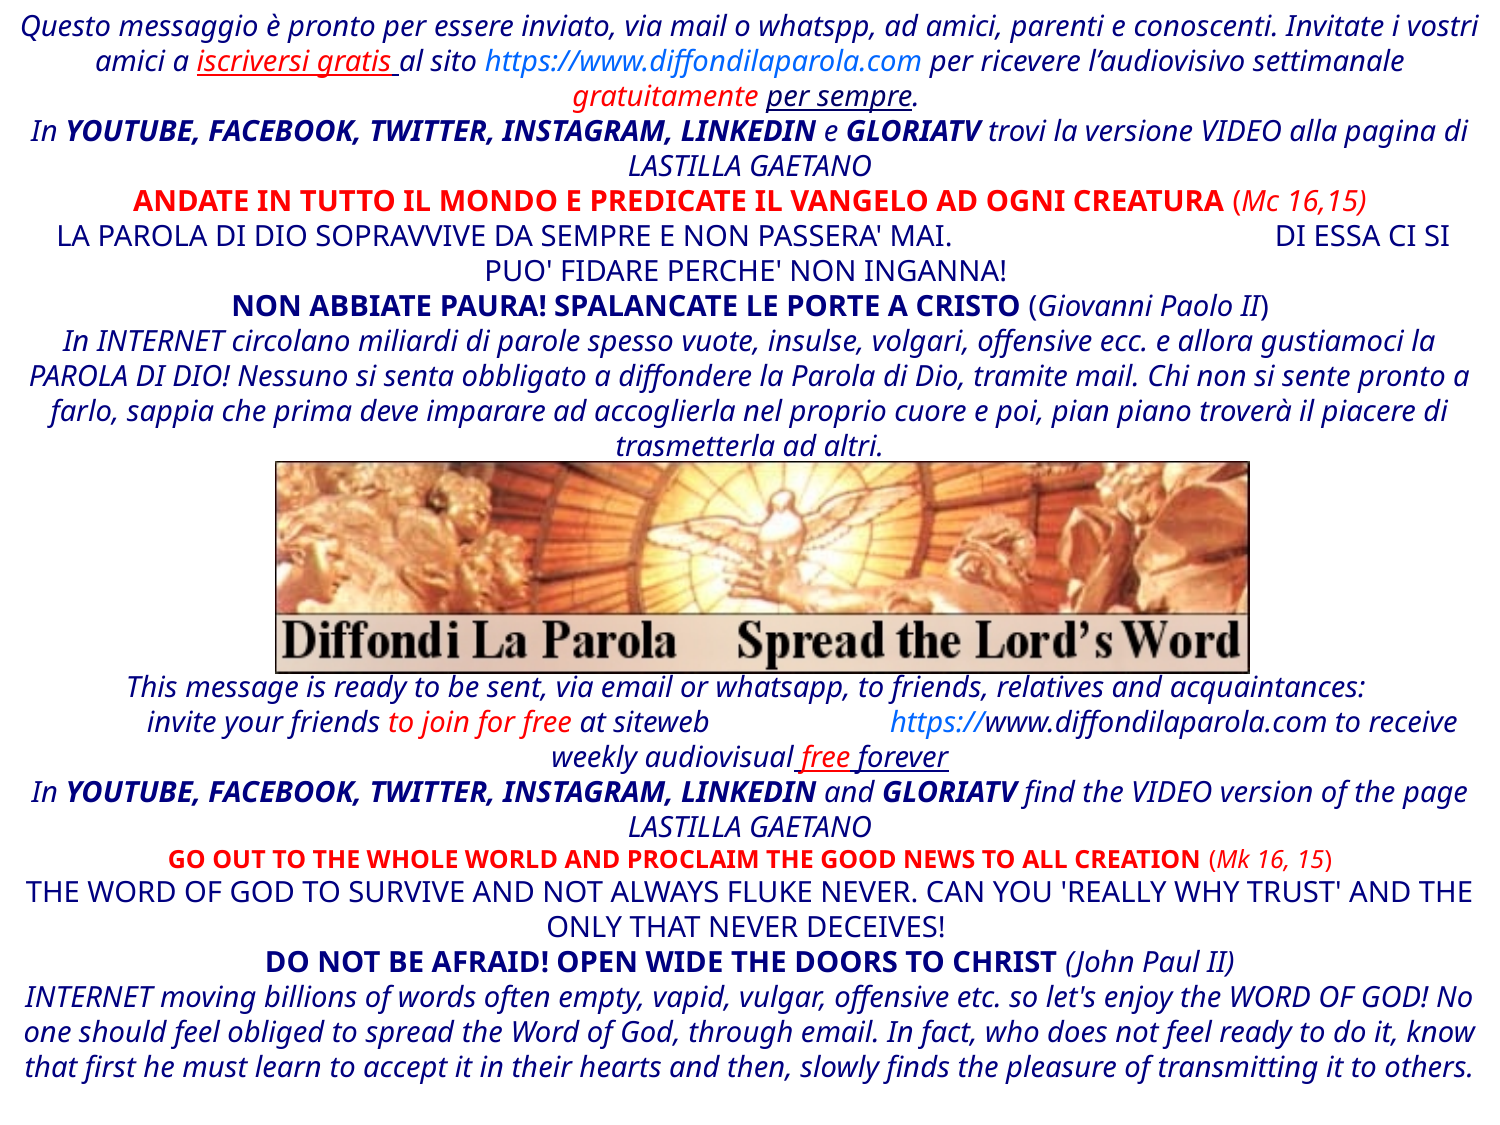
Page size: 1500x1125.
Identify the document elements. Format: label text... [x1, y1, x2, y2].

text_box Questo messaggio è pronto per essere inviato, via mail o whatspp, ad amici, parenti e conoscenti. Invitate i vostri amici a iscriversi gratis al sito https://www.diffondilaparola.com per ricevere l’audiovisivo settimanale gratuitamente per sempre. In YOUTUBE, FACEBOOK, TWITTER, INSTAGRAM, LINKEDIN e GLORIATV trovi la versione VIDEO alla pagina di LASTILLA GAETANO ANDATE IN TUTTO IL MONDO E PREDICATE IL VANGELO AD OGNI CREATURA (Mc 16,15) LA PAROLA DI DIO SOPRAVVIVE DA SEMPRE E NON PASSERA' MAI. DI ESSA CI SI PUO' FIDARE PERCHE' NON INGANNA! NON ABBIATE PAURA! SPALANCATE LE PORTE A CRISTO (Giovanni Paolo II) In INTERNET circolano miliardi di parole spesso vuote, insulse, volgari, offensive ecc. e allora gustiamoci la PAROLA DI DIO! Nessuno si senta obbligato a diffondere la Parola di Dio, tramite mail. Chi non si sente pronto a farlo, sappia che prima deve imparare ad accoglierla nel proprio cuore e poi, pian piano troverà il piacere di trasmetterla ad altri. [0, 0, 1500, 470]
text_box This message is ready to be sent, via email or whatsapp, to friends, relatives and acquaintances: invite your friends to join for free at siteweb https://www.diffondilaparola.com to receive weekly audiovisual free forever In YOUTUBE, FACEBOOK, TWITTER, INSTAGRAM, LINKEDIN and GLORIATV find the VIDEO version of the page LASTILLA GAETANO GO OUT TO THE WHOLE WORLD AND PROCLAIM THE GOOD NEWS TO ALL CREATION (Mk 16, 15) THE WORD OF GOD TO SURVIVE AND NOT ALWAYS FLUKE NEVER. CAN YOU 'REALLY WHY TRUST' AND THE ONLY THAT NEVER DECEIVES! DO NOT BE AFRAID! OPEN WIDE THE DOORS TO CHRIST (John Paul II) INTERNET moving billions of words often empty, vapid, vulgar, offensive etc. so let's enjoy the WORD OF GOD! No one should feel obliged to spread the Word of God, through email. In fact, who does not feel ready to do it, know that first he must learn to accept it in their hearts and then, slowly finds the pleasure of transmitting it to others. [0, 661, 1500, 1091]
picture [274, 461, 1250, 674]
